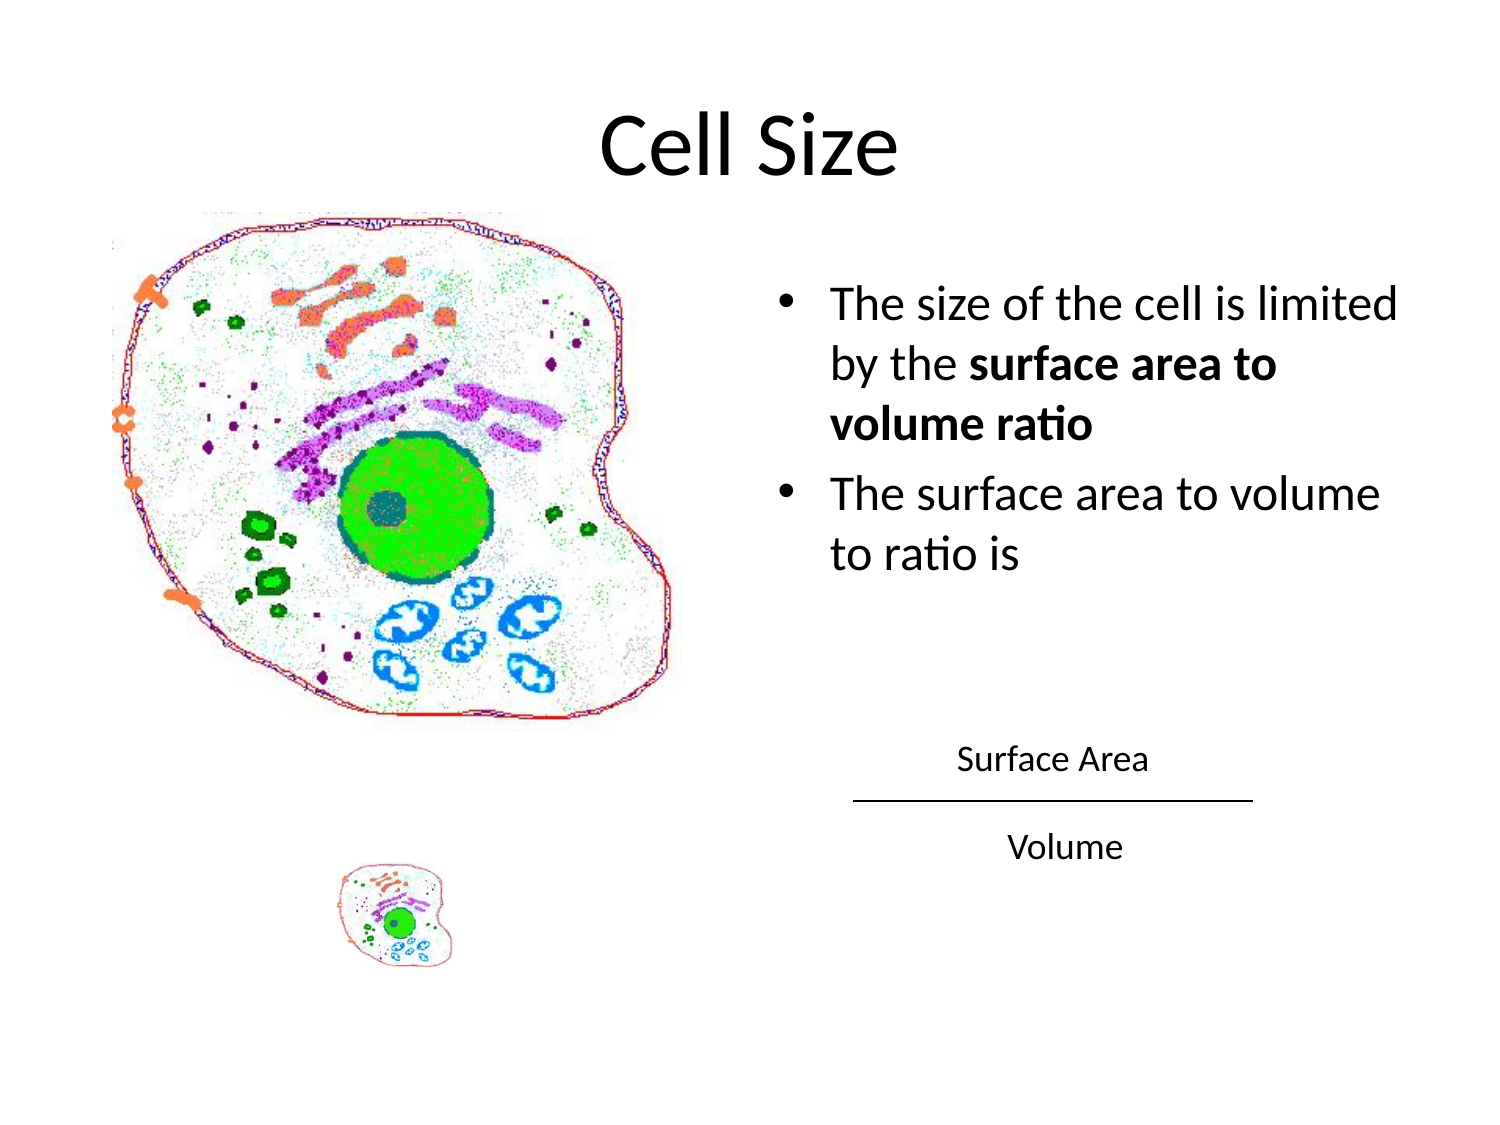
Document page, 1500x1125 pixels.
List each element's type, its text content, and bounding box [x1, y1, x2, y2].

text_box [852, 726, 1254, 876]
picture [112, 212, 682, 732]
title Cell Size [75, 45, 1425, 233]
list The size of the cell is limited by the surface area to volume ratio The surface area to volume to ratio is [762, 262, 1425, 650]
picture [337, 862, 455, 969]
